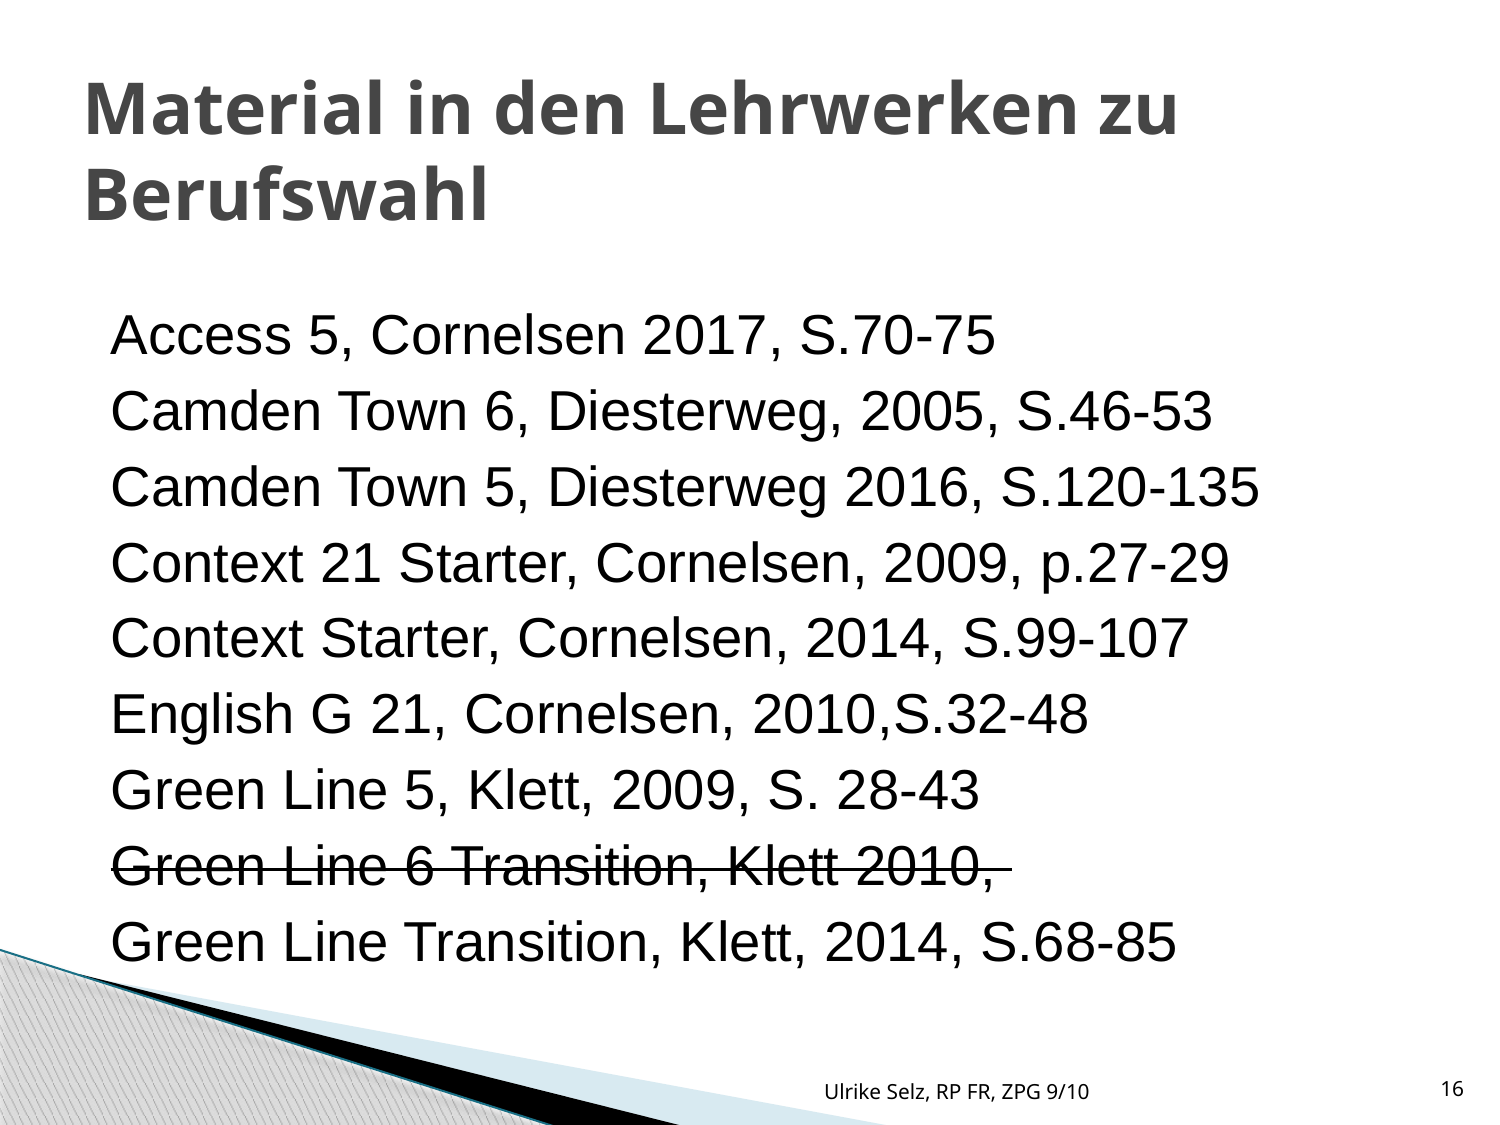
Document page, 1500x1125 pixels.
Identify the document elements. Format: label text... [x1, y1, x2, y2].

slide_number 16 [1418, 1051, 1479, 1112]
text_box Ulrike Selz, RP FR, ZPG 9/10 [718, 1051, 1105, 1112]
list Access 5, Cornelsen 2017, S.70-75 Camden Town 6, Diesterweg, 2005, S.46-53 Camden Town 5, Diesterweg 2016, S.120-135 Context 21 Starter, Cornelsen, 2009, p.27-29 Context Starter, Cornelsen, 2014, S.99-107 English G 21, Cornelsen, 2010,S.32-48 Green Line 5, Klett, 2009, S. 28-43 Green Line 6 Transition, Klett 2010, Green Line Transition, Klett, 2014, S.68-85 [77, 290, 1428, 984]
title Material in den Lehrwerken zu Berufswahl [67, 54, 1418, 244]
